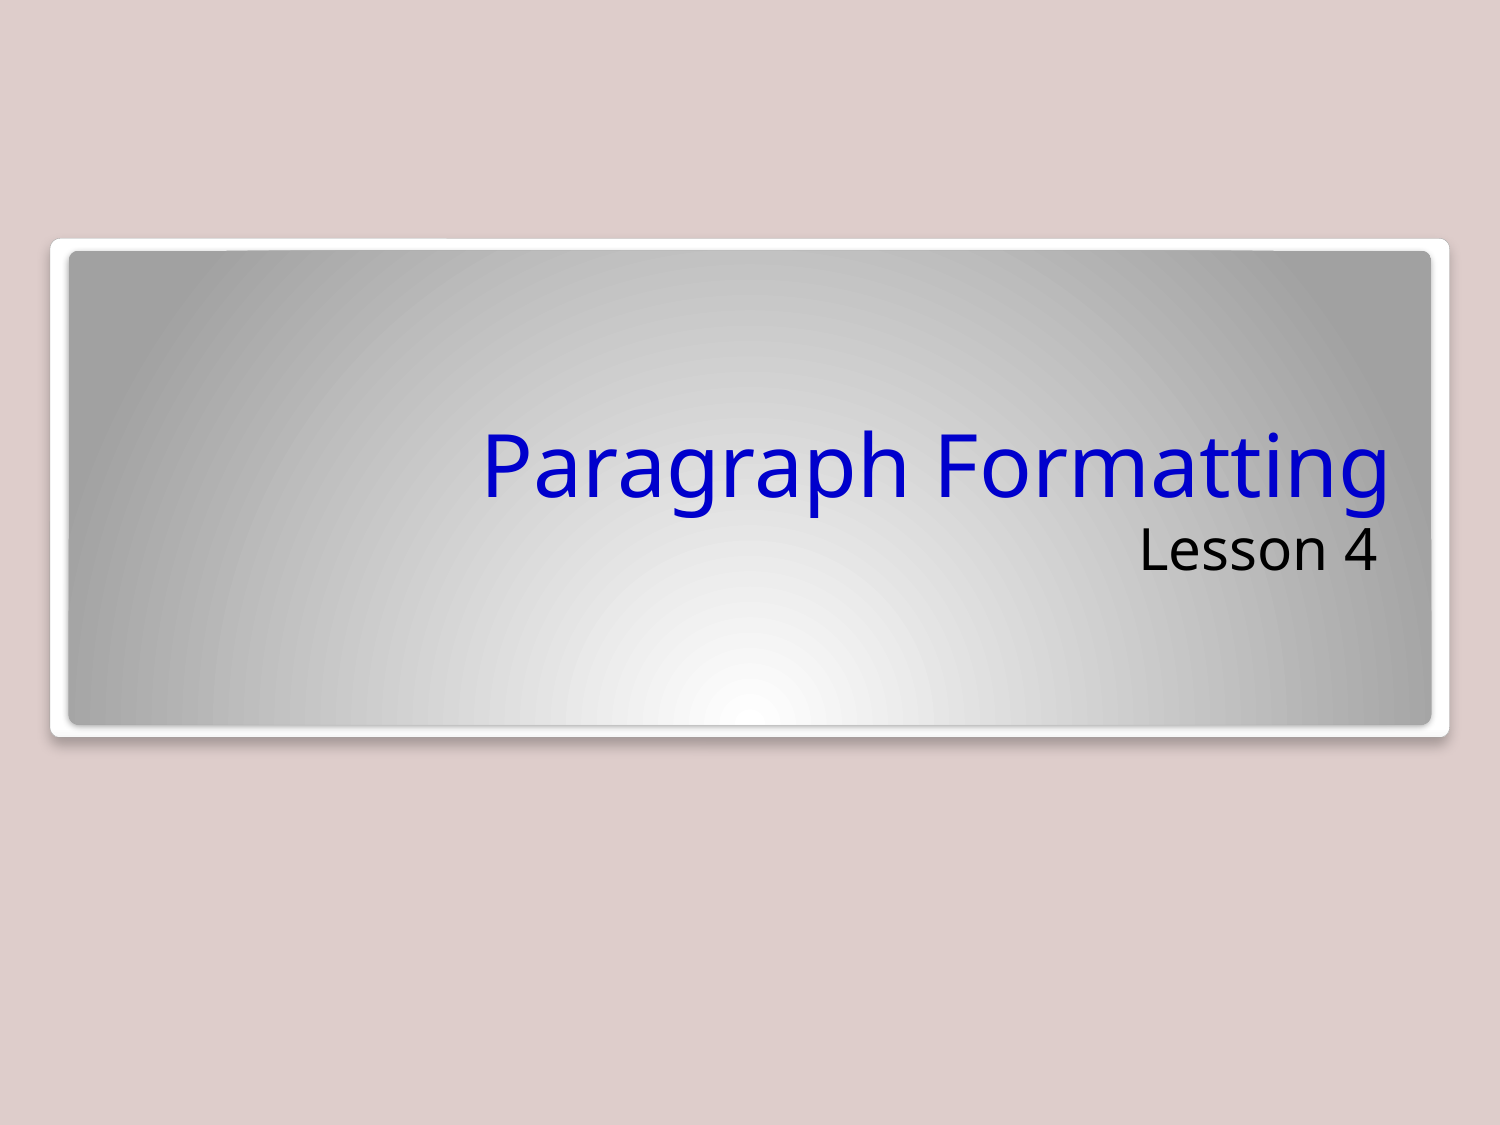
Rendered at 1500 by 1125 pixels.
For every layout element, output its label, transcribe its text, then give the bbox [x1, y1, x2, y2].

text_box [46, 235, 1453, 741]
title Paragraph Formatting [0, 374, 1401, 523]
text_box [65, 247, 1435, 728]
list Lesson 4 [50, 512, 1393, 688]
